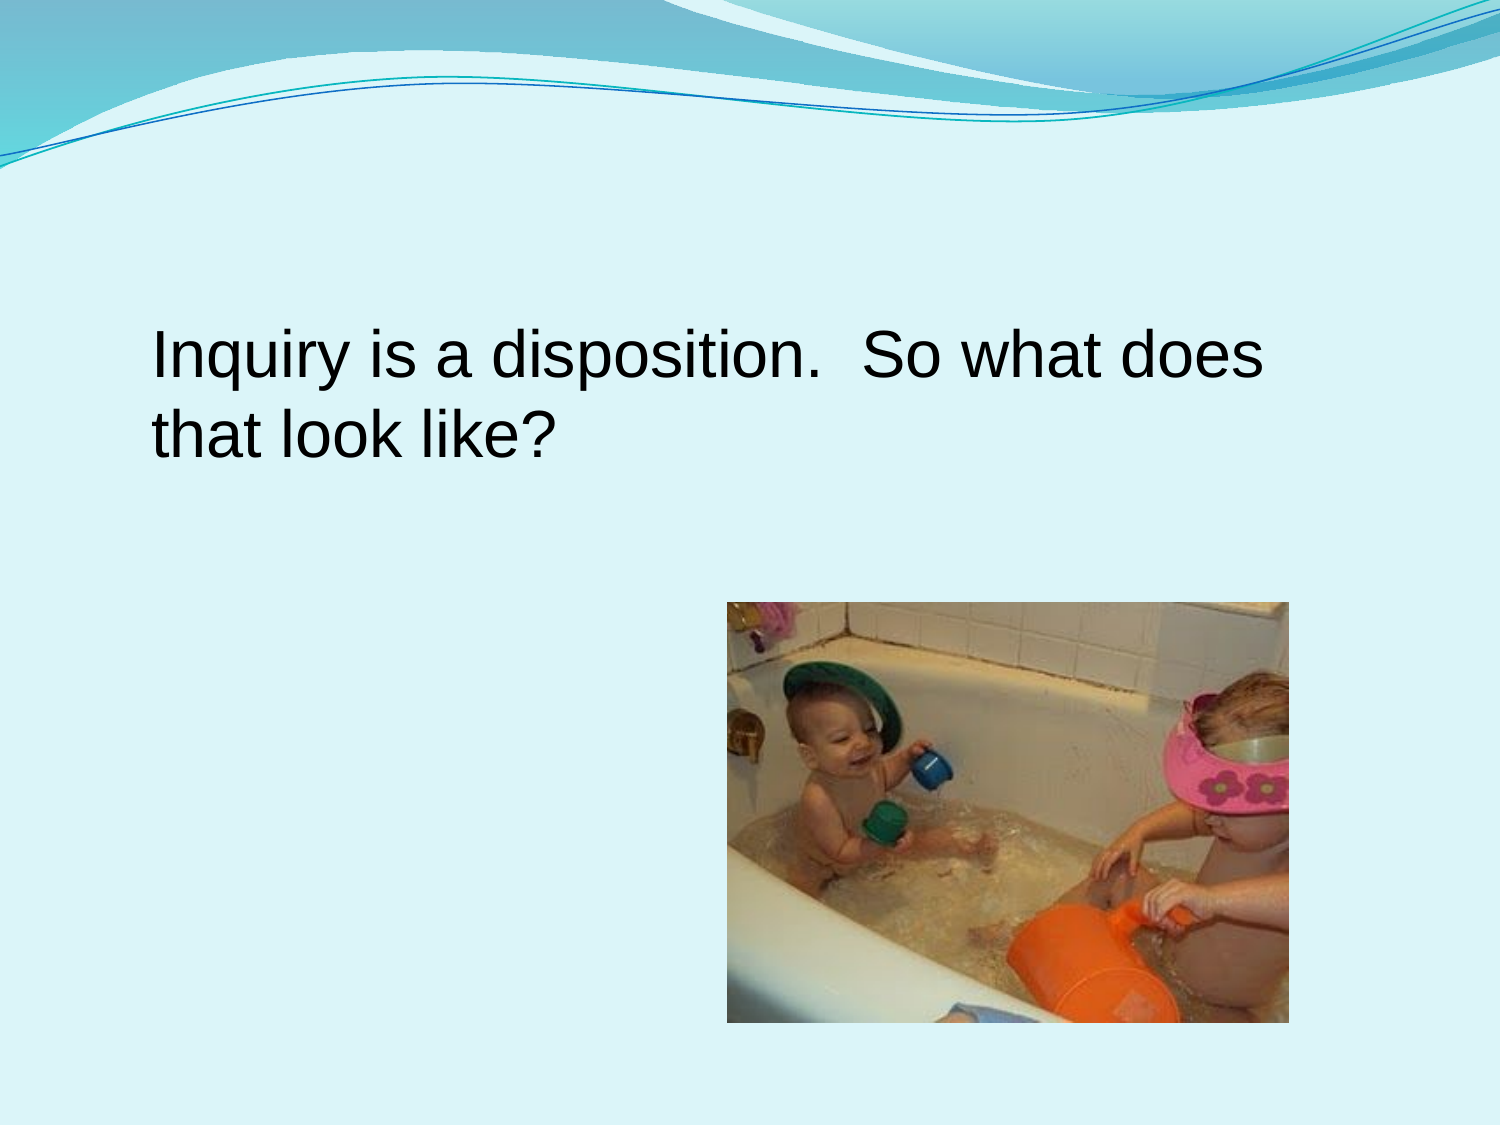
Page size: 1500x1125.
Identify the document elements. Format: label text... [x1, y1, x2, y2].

picture [727, 601, 1290, 1024]
text_box Inquiry is a disposition. So what does that look like? [136, 303, 1289, 478]
